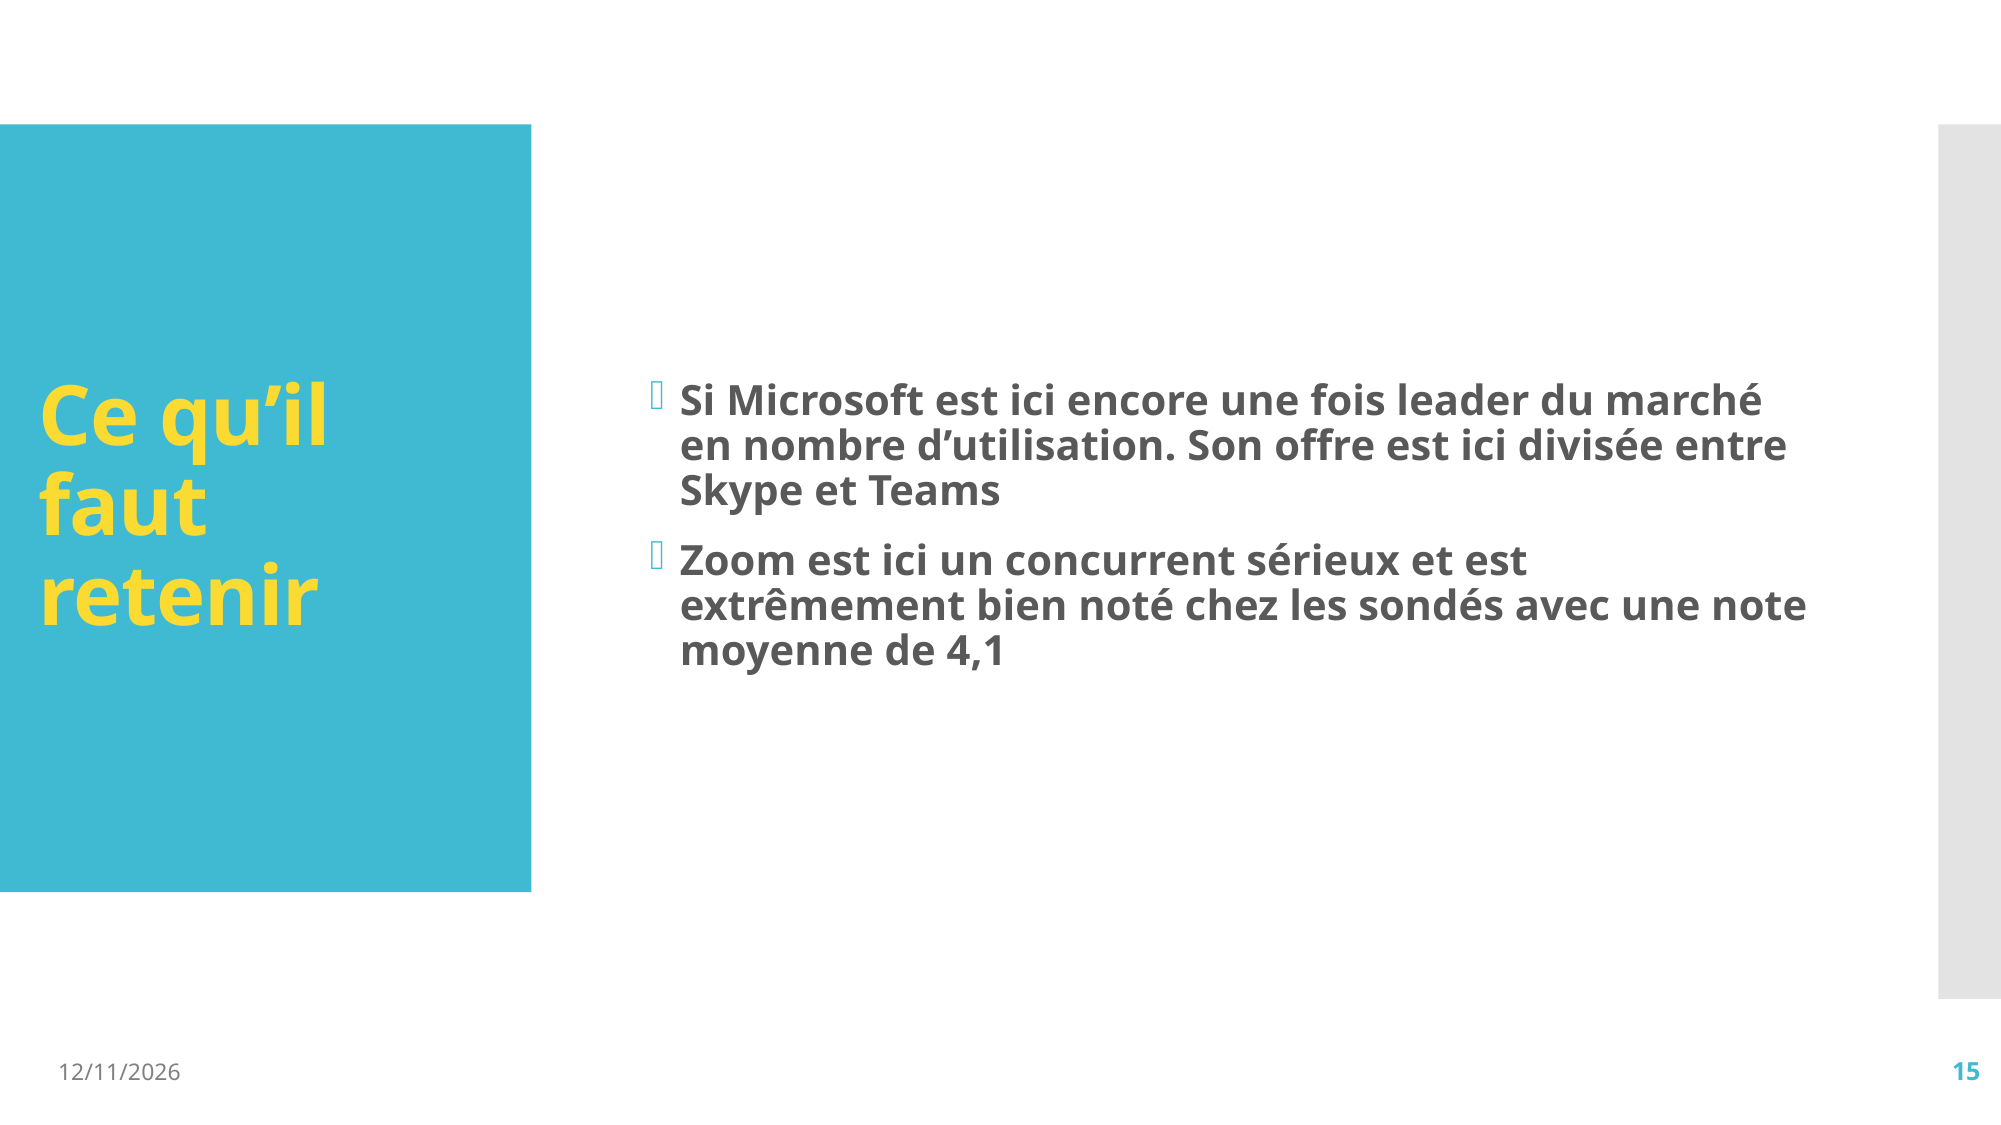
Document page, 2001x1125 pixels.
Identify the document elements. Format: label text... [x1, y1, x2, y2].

slide_number 15 [1744, 1042, 1996, 1103]
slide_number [43, 1042, 493, 1103]
list Si Microsoft est ici encore une fois leader du marché en nombre d’utilisation. Son offre est ici divisée entre Skype et Teams Zoom est ici un concurrent sérieux et est extrêmement bien noté chez les sondés avec une note moyenne de 4,1 [634, 141, 1835, 982]
title Ce qu’il faut retenir [23, 130, 508, 886]
